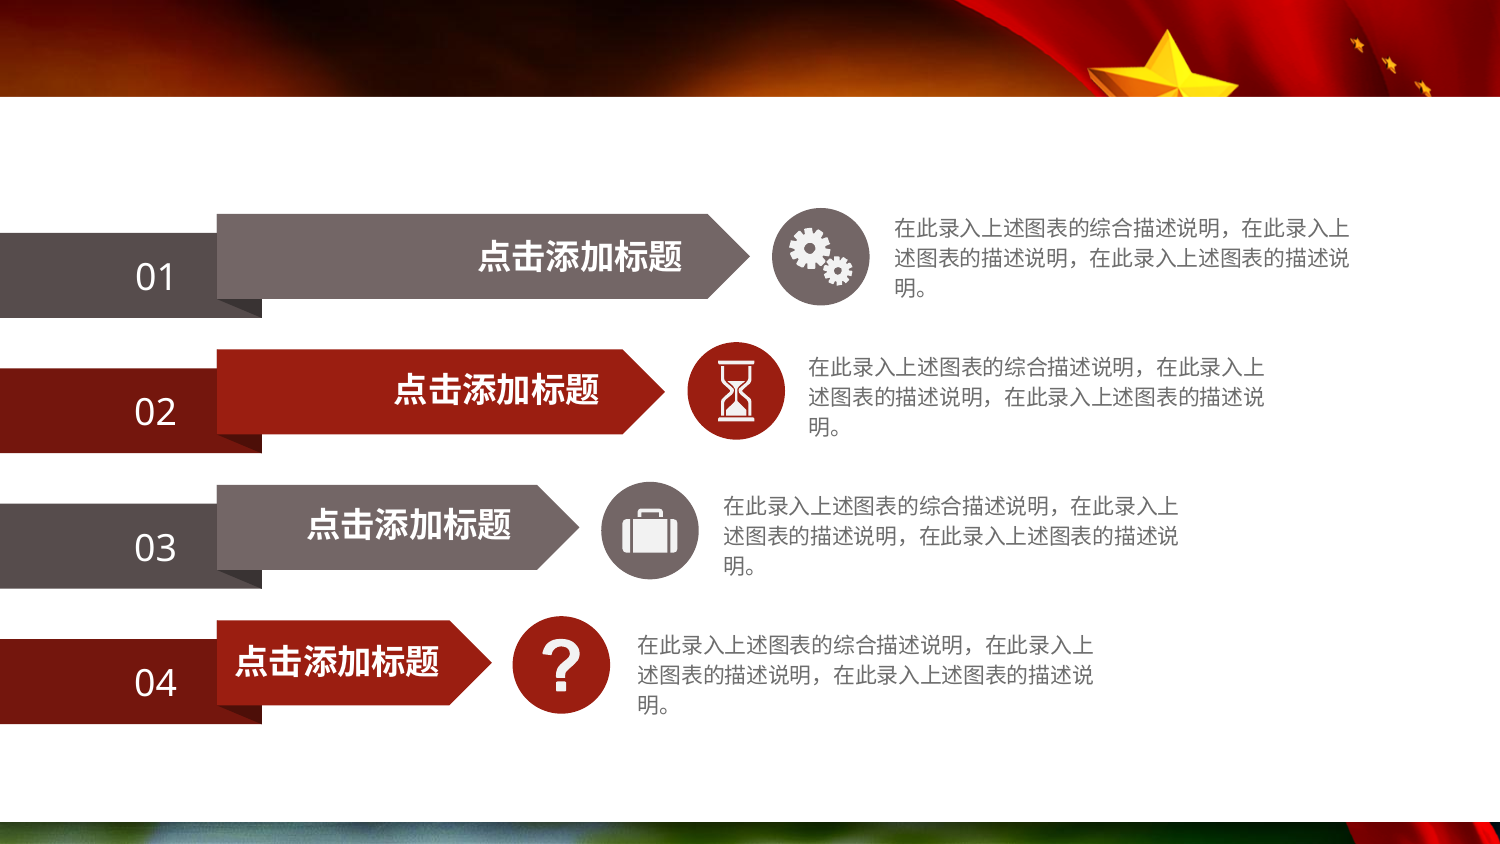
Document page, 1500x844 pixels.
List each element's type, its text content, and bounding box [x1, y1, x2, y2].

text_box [512, 616, 611, 714]
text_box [0, 232, 263, 318]
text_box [601, 481, 699, 580]
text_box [0, 368, 263, 454]
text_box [687, 342, 785, 440]
text_box [215, 212, 752, 300]
picture [0, 822, 1500, 844]
text_box 点击添加标题 [156, 634, 452, 687]
text_box 在此录入上述图表的综合描述说明，在此录入上述图表的描述说明，在此录入上述图表的描述说明。 [712, 483, 1211, 585]
text_box 在此录入上述图表的综合描述说明，在此录入上述图表的描述说明，在此录入上述图表的描述说明。 [883, 205, 1382, 307]
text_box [772, 207, 870, 306]
text_box 在此录入上述图表的综合描述说明，在此录入上述图表的描述说明，在此录入上述图表的描述说明。 [797, 344, 1296, 446]
text_box [215, 619, 494, 707]
text_box 点击添加标题 [316, 362, 611, 415]
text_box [0, 639, 263, 725]
text_box [215, 483, 581, 571]
text_box 点击添加标题 [228, 497, 524, 550]
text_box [0, 503, 263, 589]
text_box 点击添加标题 [399, 229, 695, 283]
picture [0, 0, 1500, 96]
text_box 在此录入上述图表的综合描述说明，在此录入上述图表的描述说明，在此录入上述图表的描述说明。 [626, 622, 1125, 724]
text_box [215, 348, 667, 436]
